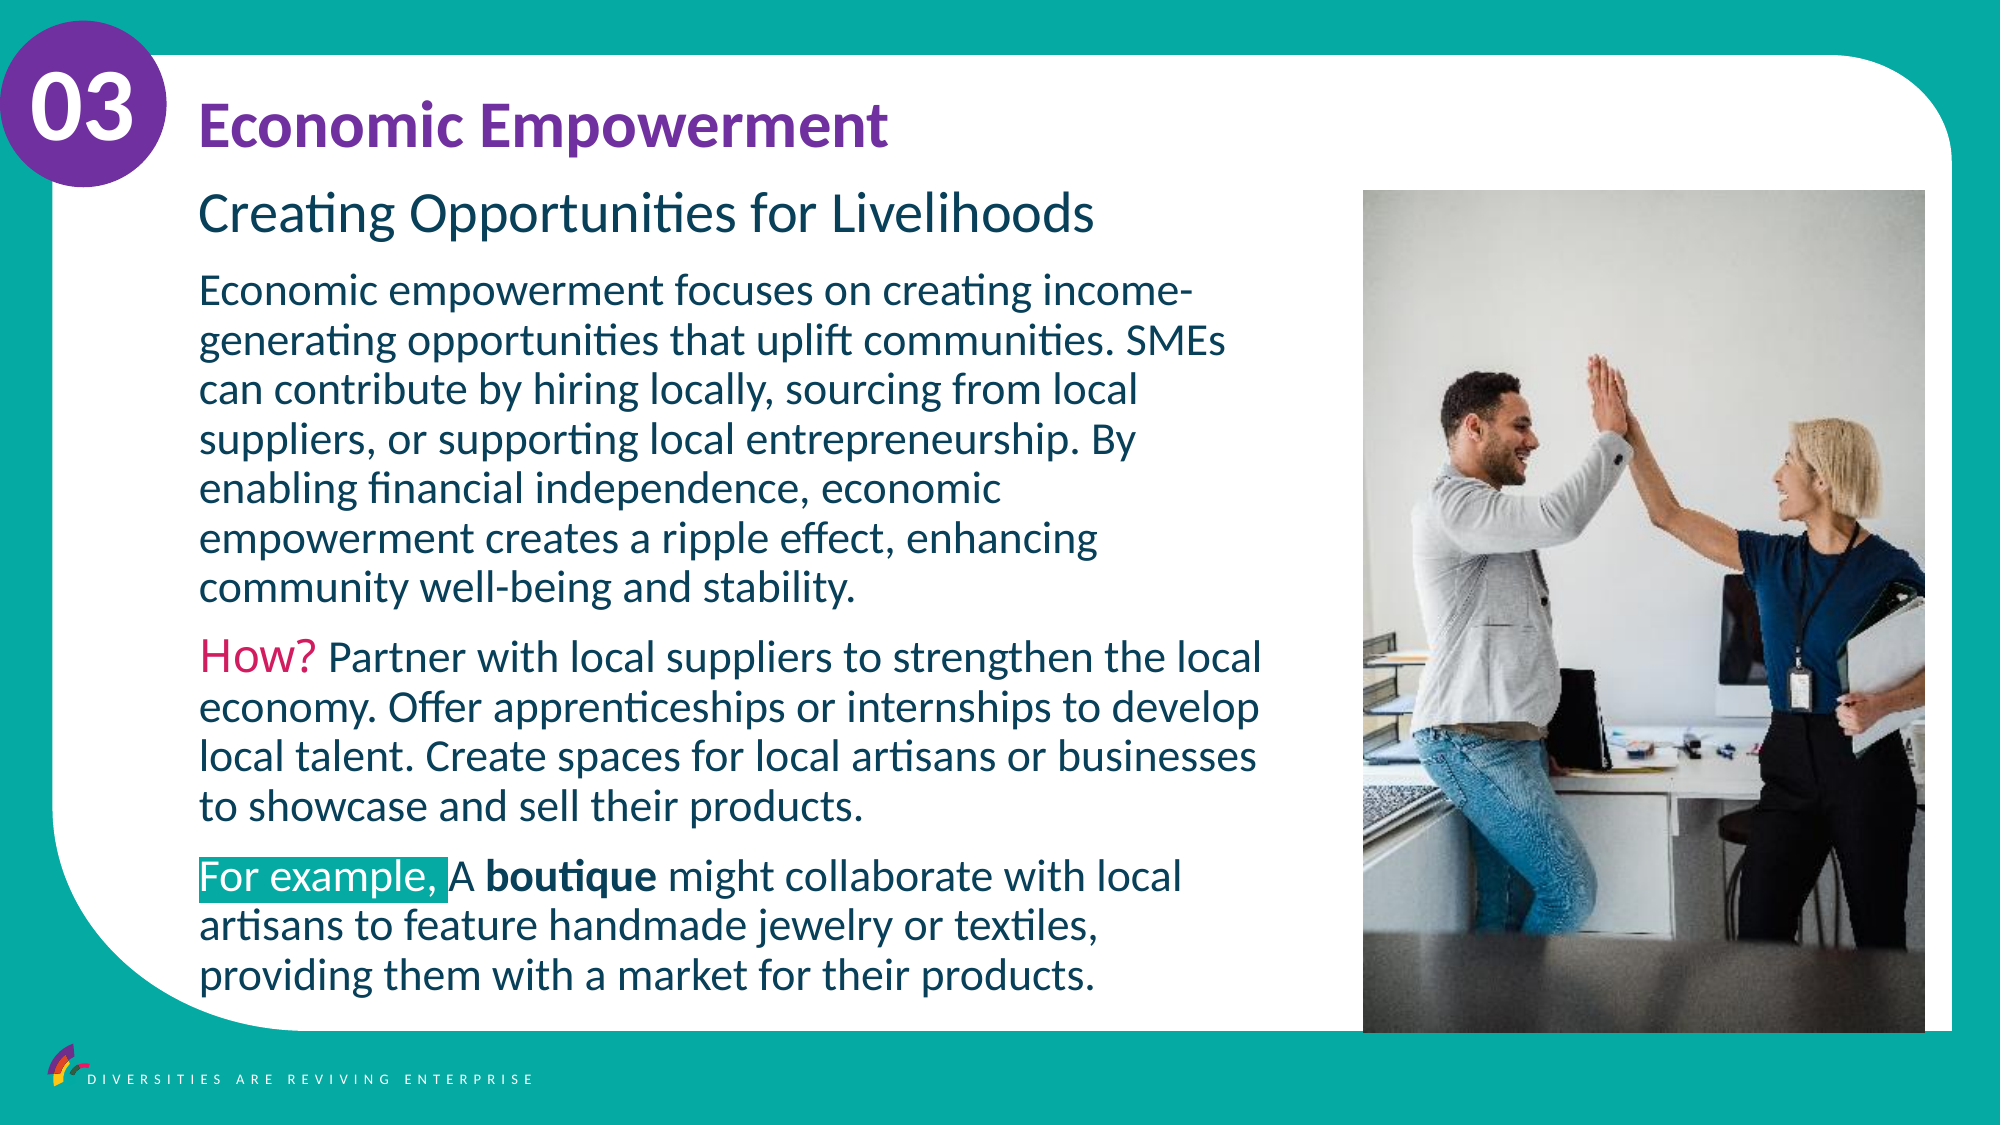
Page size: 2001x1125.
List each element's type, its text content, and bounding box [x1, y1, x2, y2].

picture [1363, 190, 1925, 1033]
list Economic Empowerment Creating Opportunities for Livelihoods Economic empowerment focuses on creating income-generating opportunities that uplift communities. SMEs can contribute by hiring locally, sourcing from local suppliers, or supporting local entrepreneurship. By enabling financial independence, economic empowerment creates a ripple effect, enhancing community well-being and stability. How? Partner with local suppliers to strengthen the local economy. Offer apprenticeships or internships to develop local talent. Create spaces for local artisans or businesses to showcase and sell their products. For example, A boutique might collaborate with local artisans to feature handmade jewelry or textiles, providing them with a market for their products. [184, 82, 1289, 714]
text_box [0, 20, 167, 188]
